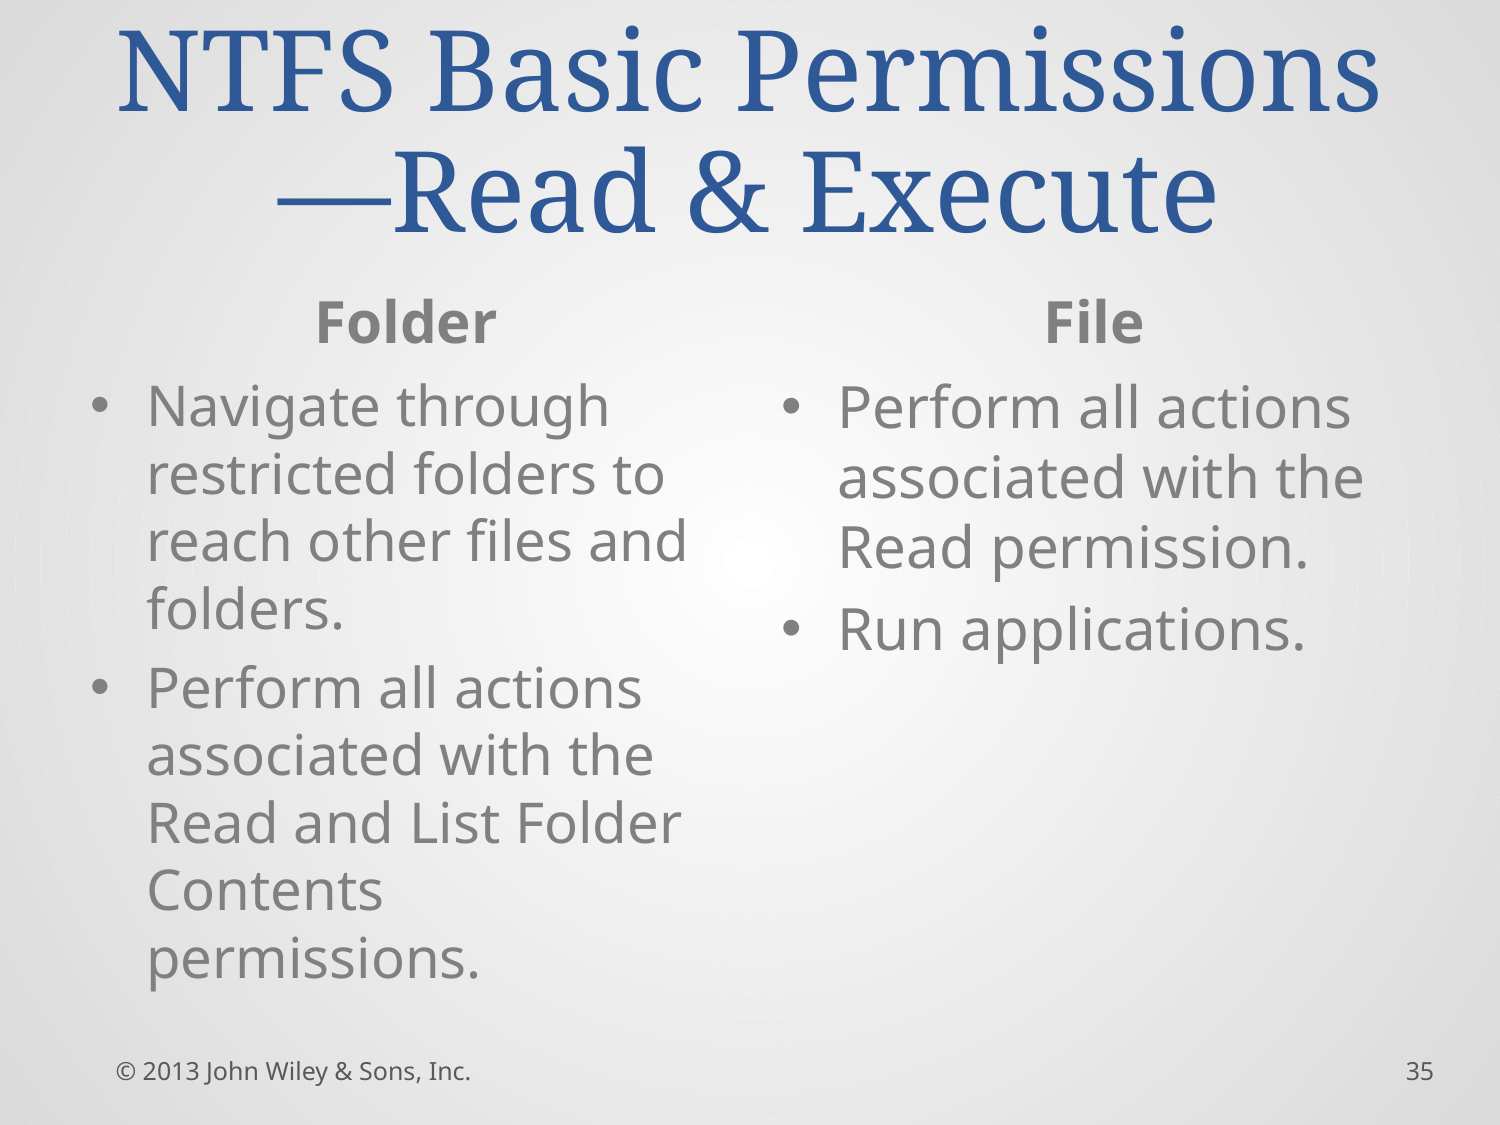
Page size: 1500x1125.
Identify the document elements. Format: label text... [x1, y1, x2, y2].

list Folder [75, 262, 738, 363]
footer © 2013 John Wiley & Sons, Inc. [108, 1042, 576, 1103]
title NTFS Basic Permissions—Read & Execute [75, 0, 1425, 263]
list File [762, 262, 1426, 363]
list Perform all actions associated with the Read permission. Run applications. [766, 363, 1430, 1005]
slide_number 35 [1401, 1042, 1494, 1103]
list Navigate through restricted folders to reach other files and folders. Perform all actions associated with the Read and List Folder Contents permissions. [75, 363, 738, 1005]
